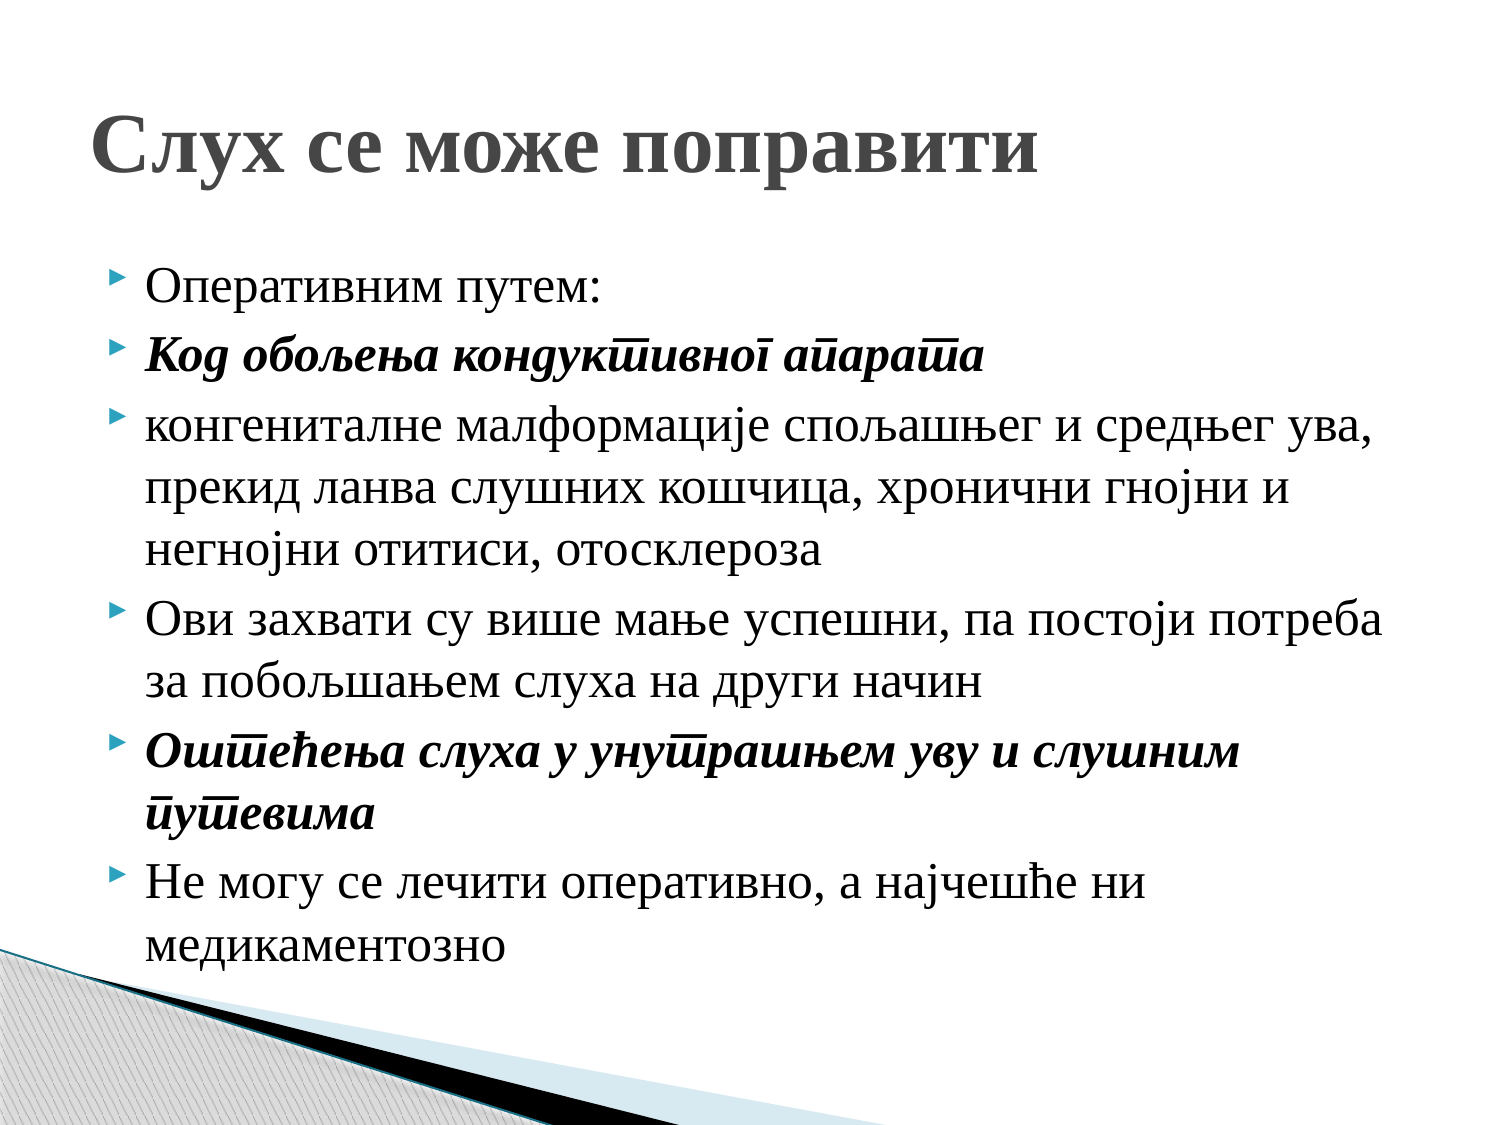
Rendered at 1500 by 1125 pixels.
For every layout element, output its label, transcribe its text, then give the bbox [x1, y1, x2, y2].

list Оперативним путем: Код обољења кондуктивног апарата конгениталне малформације спољашњег и средњег ува, прекид ланва слушних кошчица, хронични гнојни и негнојни отитиси, отосклероза Ови захвати су више мање успешни, па постоји потреба за побољшањем слуха на други начин Оштећења слуха у унутрашњем уву и слушним путевима Не могу се лечити оперативно, а најчешће ни медикаментозно [74, 242, 1426, 986]
title Слух се може поправити [75, 45, 1425, 233]
